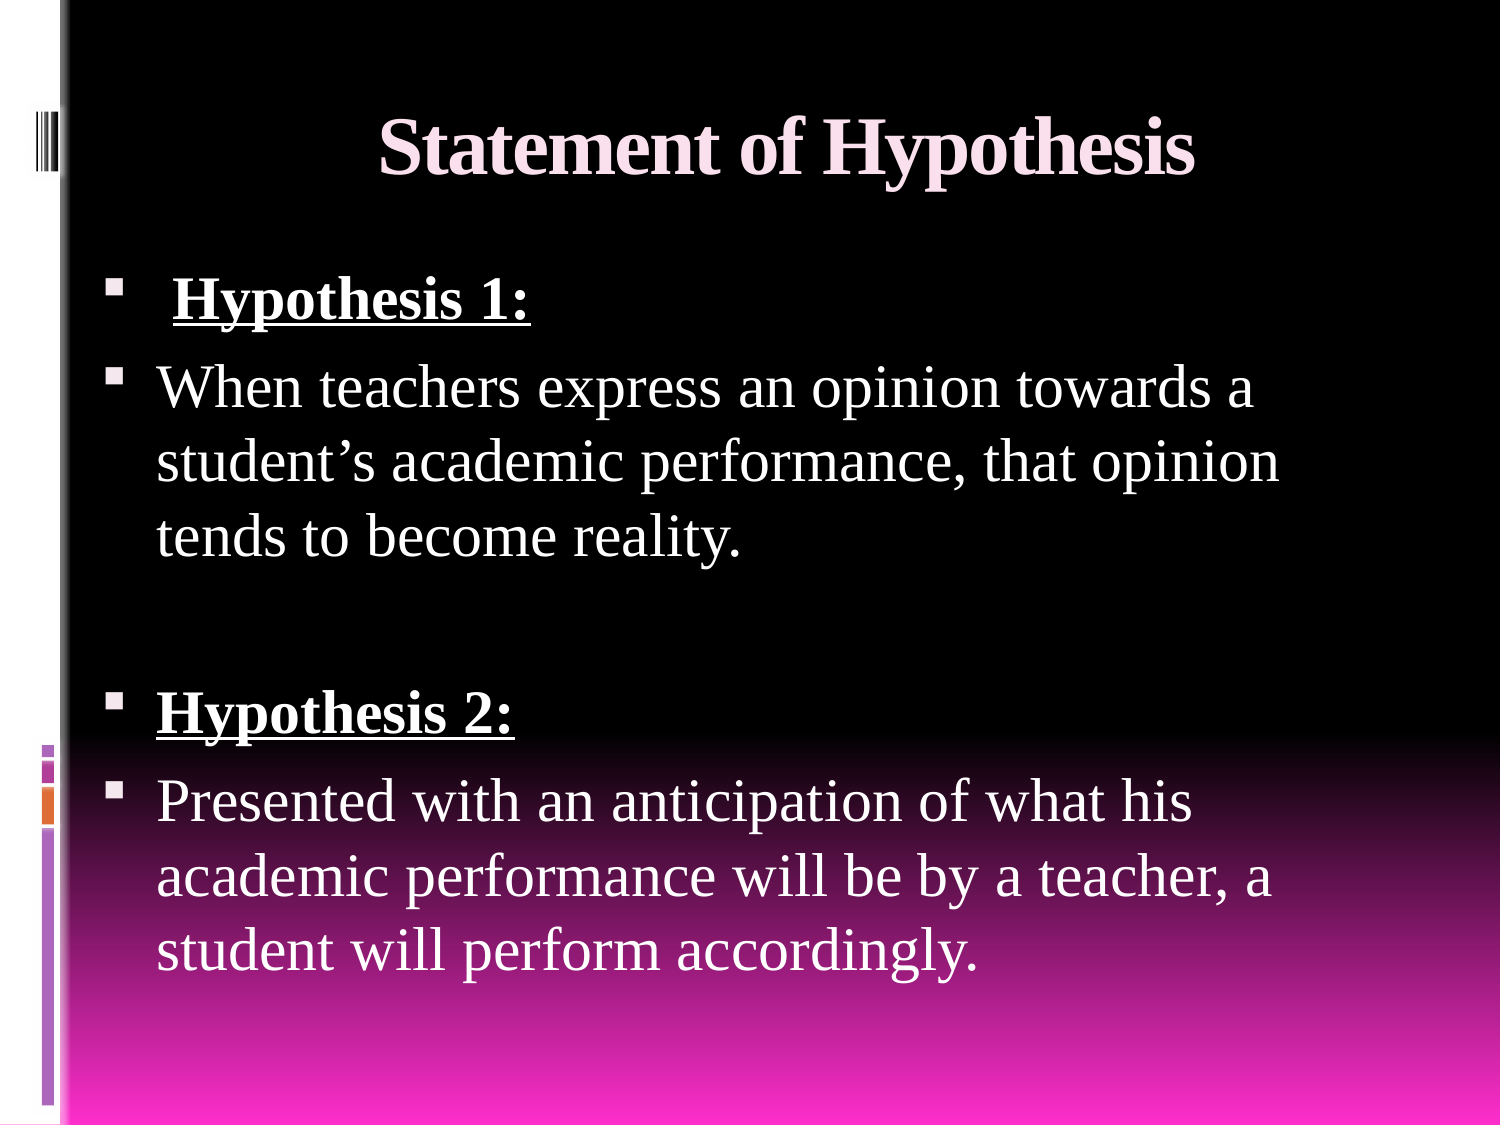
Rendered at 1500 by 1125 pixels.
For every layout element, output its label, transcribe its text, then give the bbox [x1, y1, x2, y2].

title Statement of Hypothesis [150, 83, 1425, 234]
list Hypothesis 1: When teachers express an opinion towards a student’s academic performance, that opinion tends to become reality. Hypothesis 2: Presented with an anticipation of what his academic performance will be by a teacher, a student will perform accordingly. [75, 249, 1425, 993]
